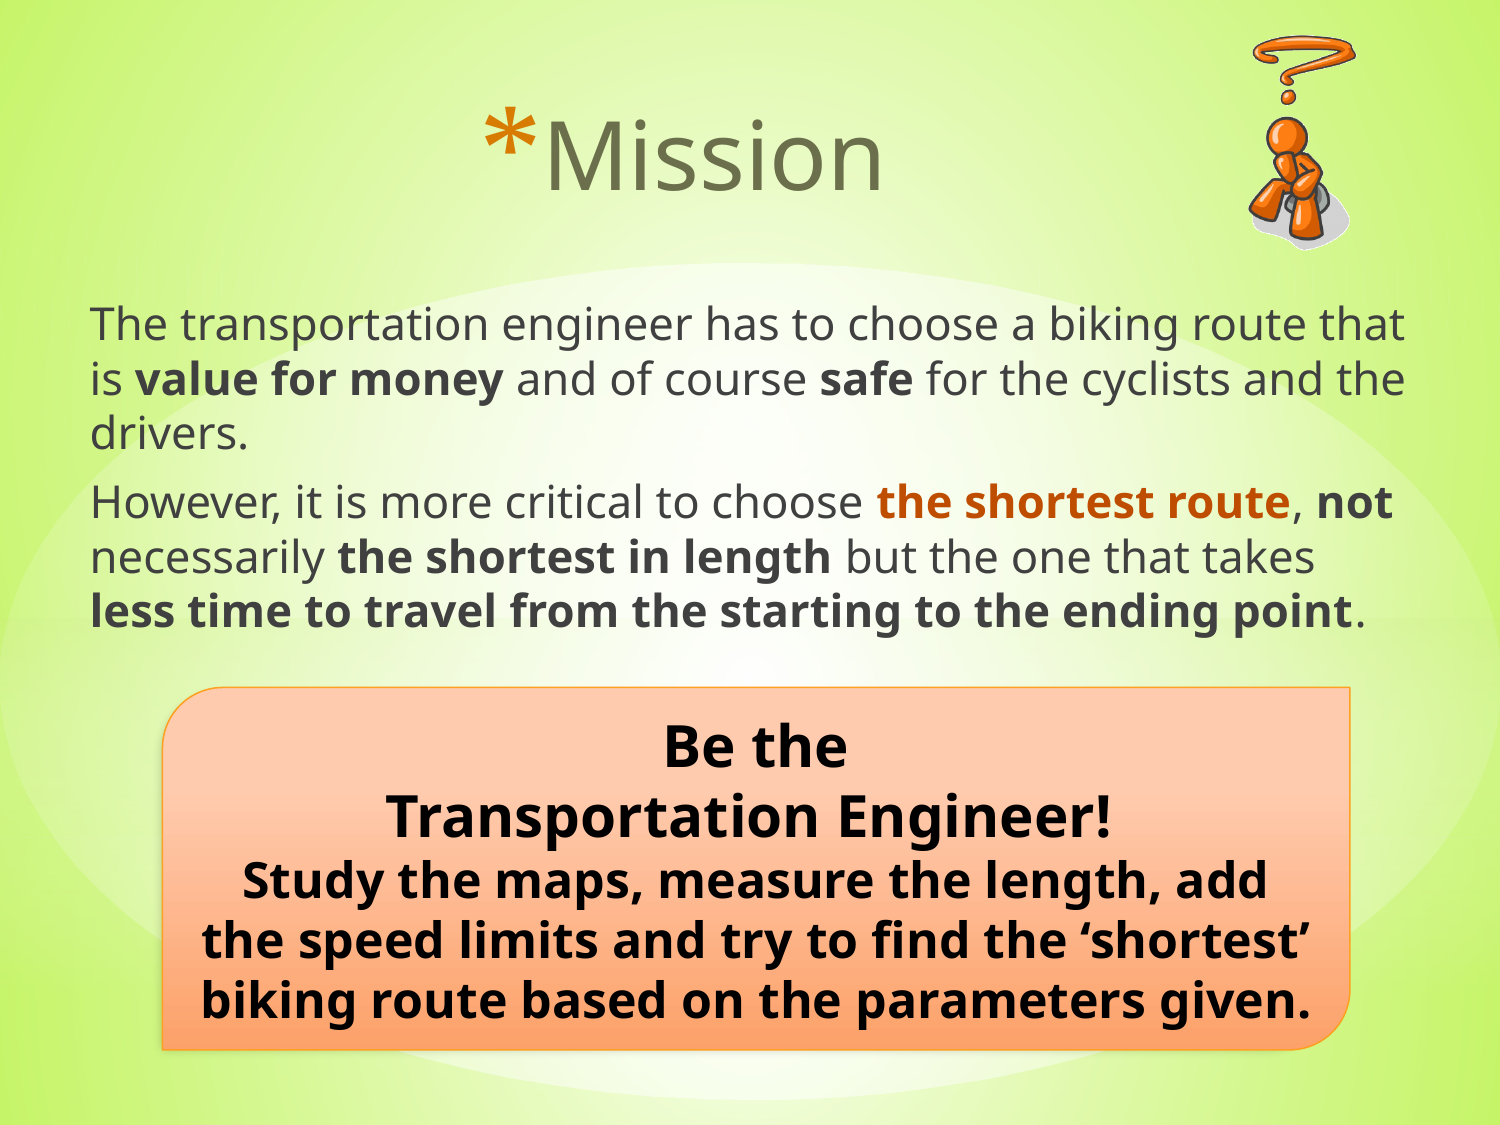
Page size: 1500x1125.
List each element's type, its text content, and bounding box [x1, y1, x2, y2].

list The transportation engineer has to choose a biking route that is value for money and of course safe for the cyclists and the drivers. However, it is more critical to choose the shortest route, not necessarily the shortest in length but the one that takes less time to travel from the starting to the ending point. [74, 287, 1425, 650]
text_box Be the Transportation Engineer! Study the maps, measure the length, add the speed limits and try to find the ‘shortest’ biking route based on the parameters given. [161, 686, 1351, 1051]
text_box Mission [149, 87, 1219, 275]
picture [1187, 24, 1419, 257]
